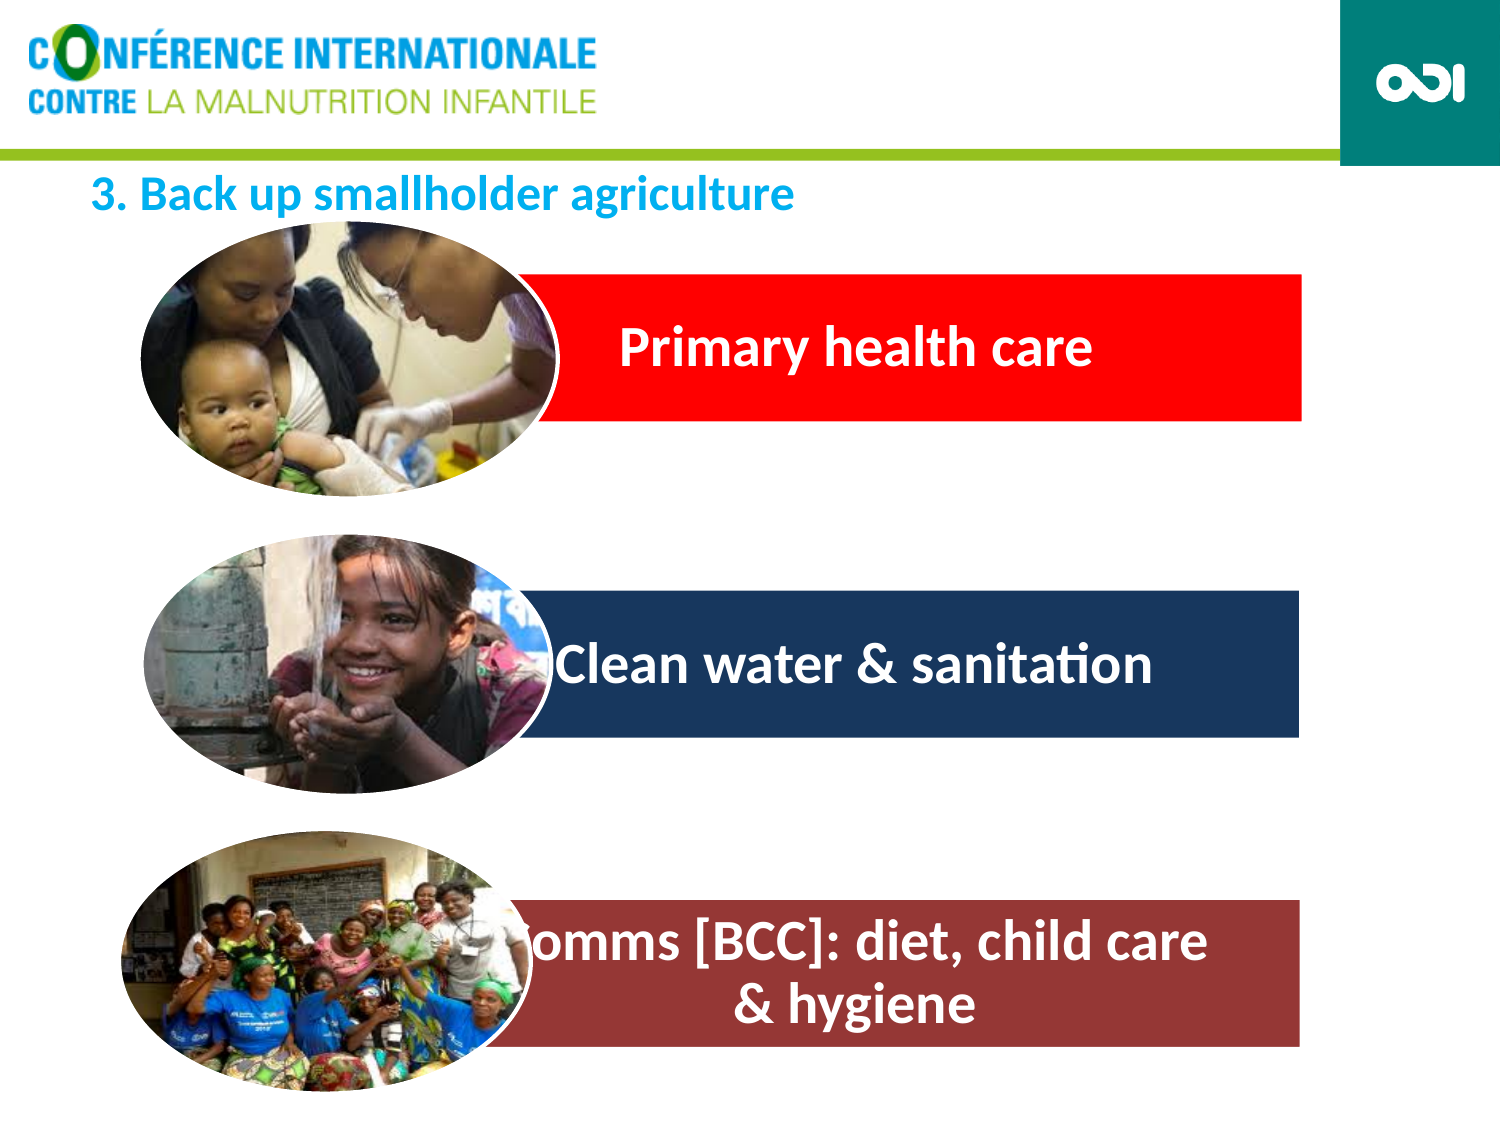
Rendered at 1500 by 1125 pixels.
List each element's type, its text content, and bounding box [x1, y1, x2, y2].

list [74, 207, 1426, 1107]
picture [1340, 0, 1500, 166]
picture [29, 24, 597, 115]
title 3. Back up smallholder agriculture [75, 149, 1425, 207]
